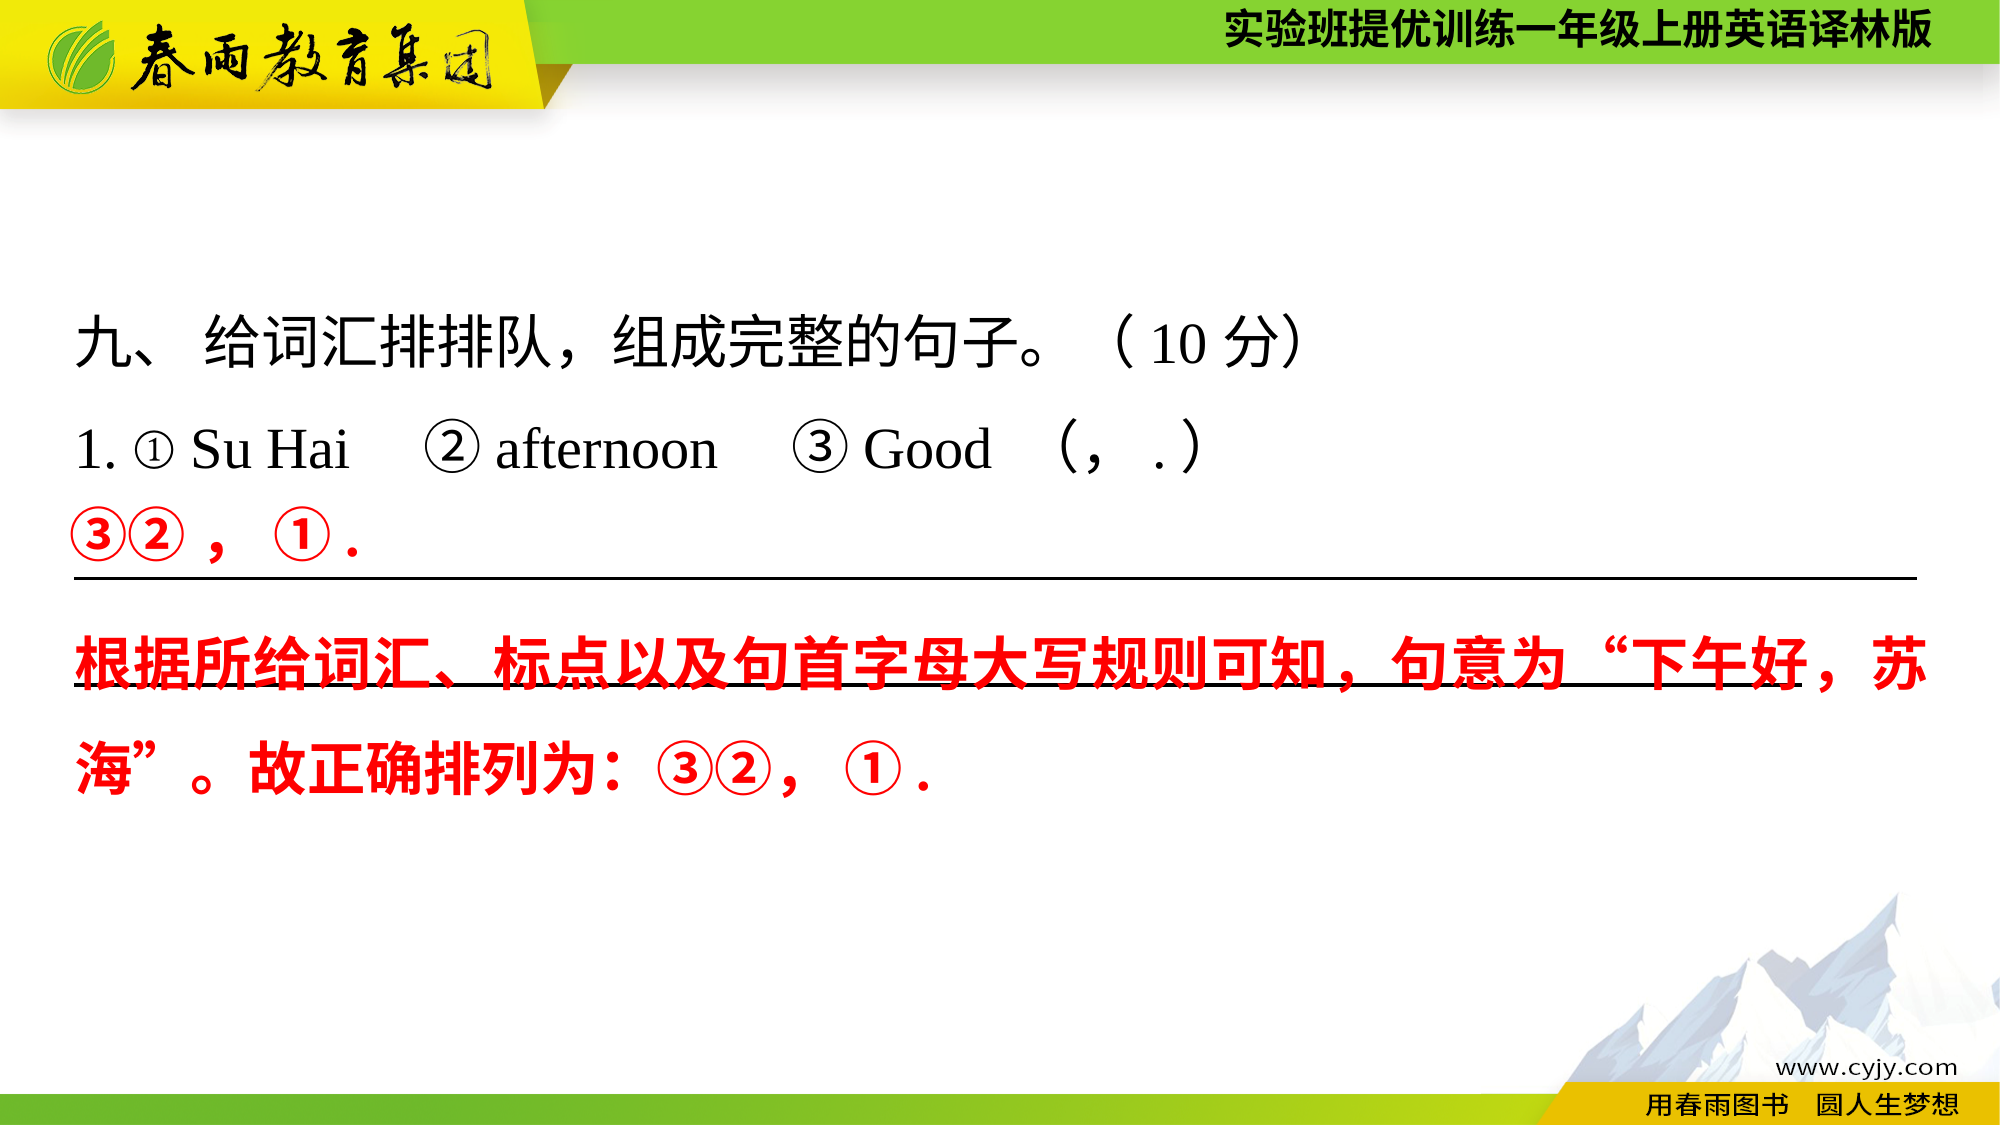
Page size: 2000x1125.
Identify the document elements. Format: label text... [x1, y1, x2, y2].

text_box 根据所给词汇、标点以及句首字母大写规则可知，句意为“下午好，苏海”。故正确排列为：③②， ①. [59, 584, 1944, 810]
list 九、 给词汇排排队，组成完整的句子。（10分） 1. ①Su Hai ②afternoon ③Good （，.） _______________________________________________________________ [59, 262, 1944, 584]
text_box ③②， ①. [55, 490, 375, 576]
picture [0, 0, 2000, 1125]
